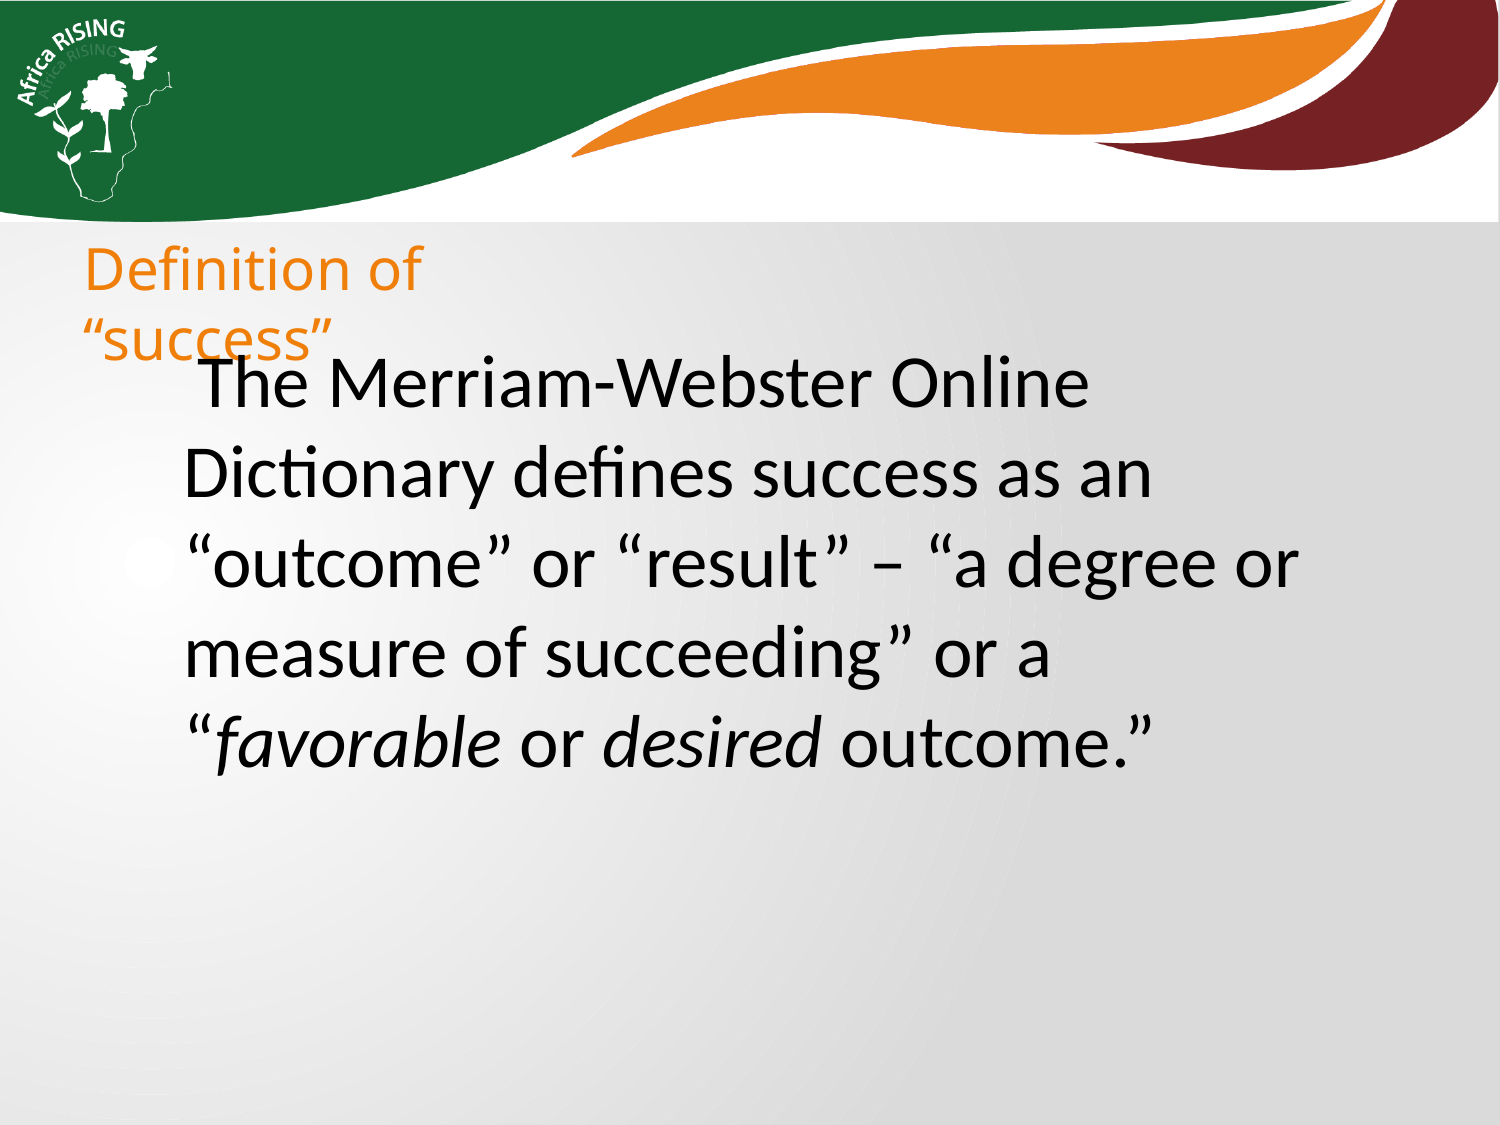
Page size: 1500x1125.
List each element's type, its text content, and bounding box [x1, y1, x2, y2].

list Definition of “success” [50, 225, 700, 313]
text_box The Merriam-Webster Online Dictionary defines success as an “outcome” or “result” – “a degree or measure of succeeding” or a “favorable or desired outcome.” [112, 324, 1338, 813]
picture [0, 0, 1499, 222]
